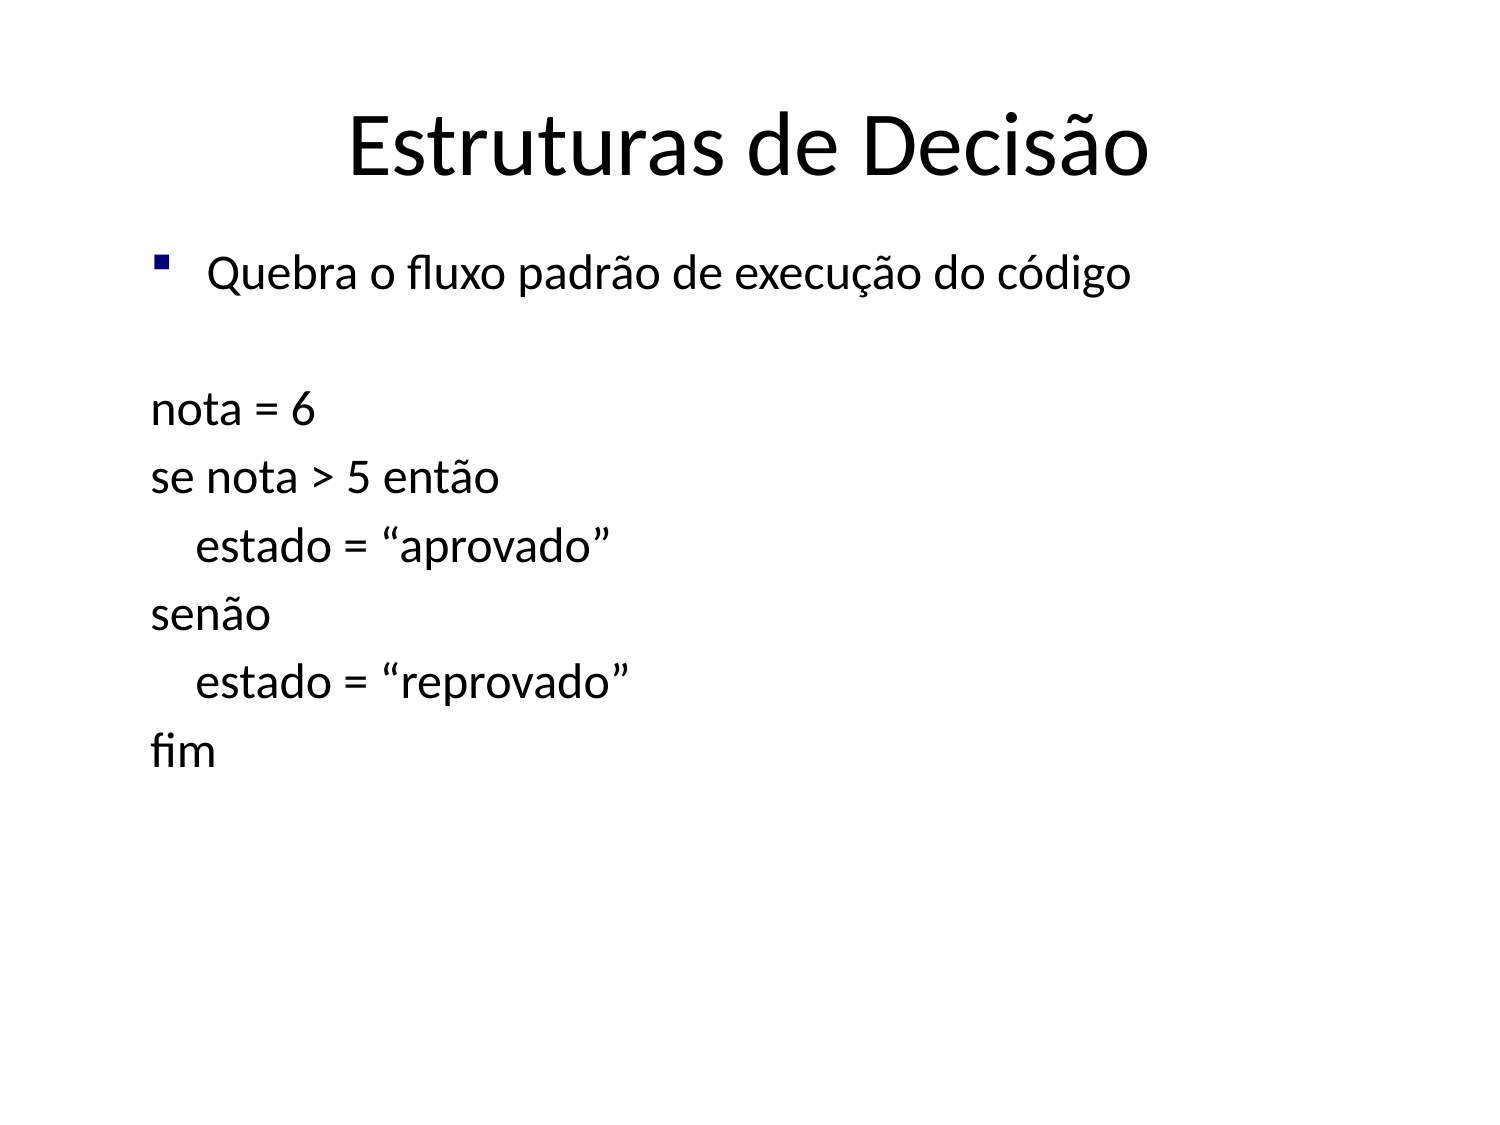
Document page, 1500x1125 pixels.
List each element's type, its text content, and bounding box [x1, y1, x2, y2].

title Estruturas de Decisão [75, 45, 1425, 233]
text_box Quebra o fluxo padrão de execução do código nota = 6 se nota > 5 então estado = “aprovado” senão estado = “reprovado” fim [135, 231, 1435, 853]
